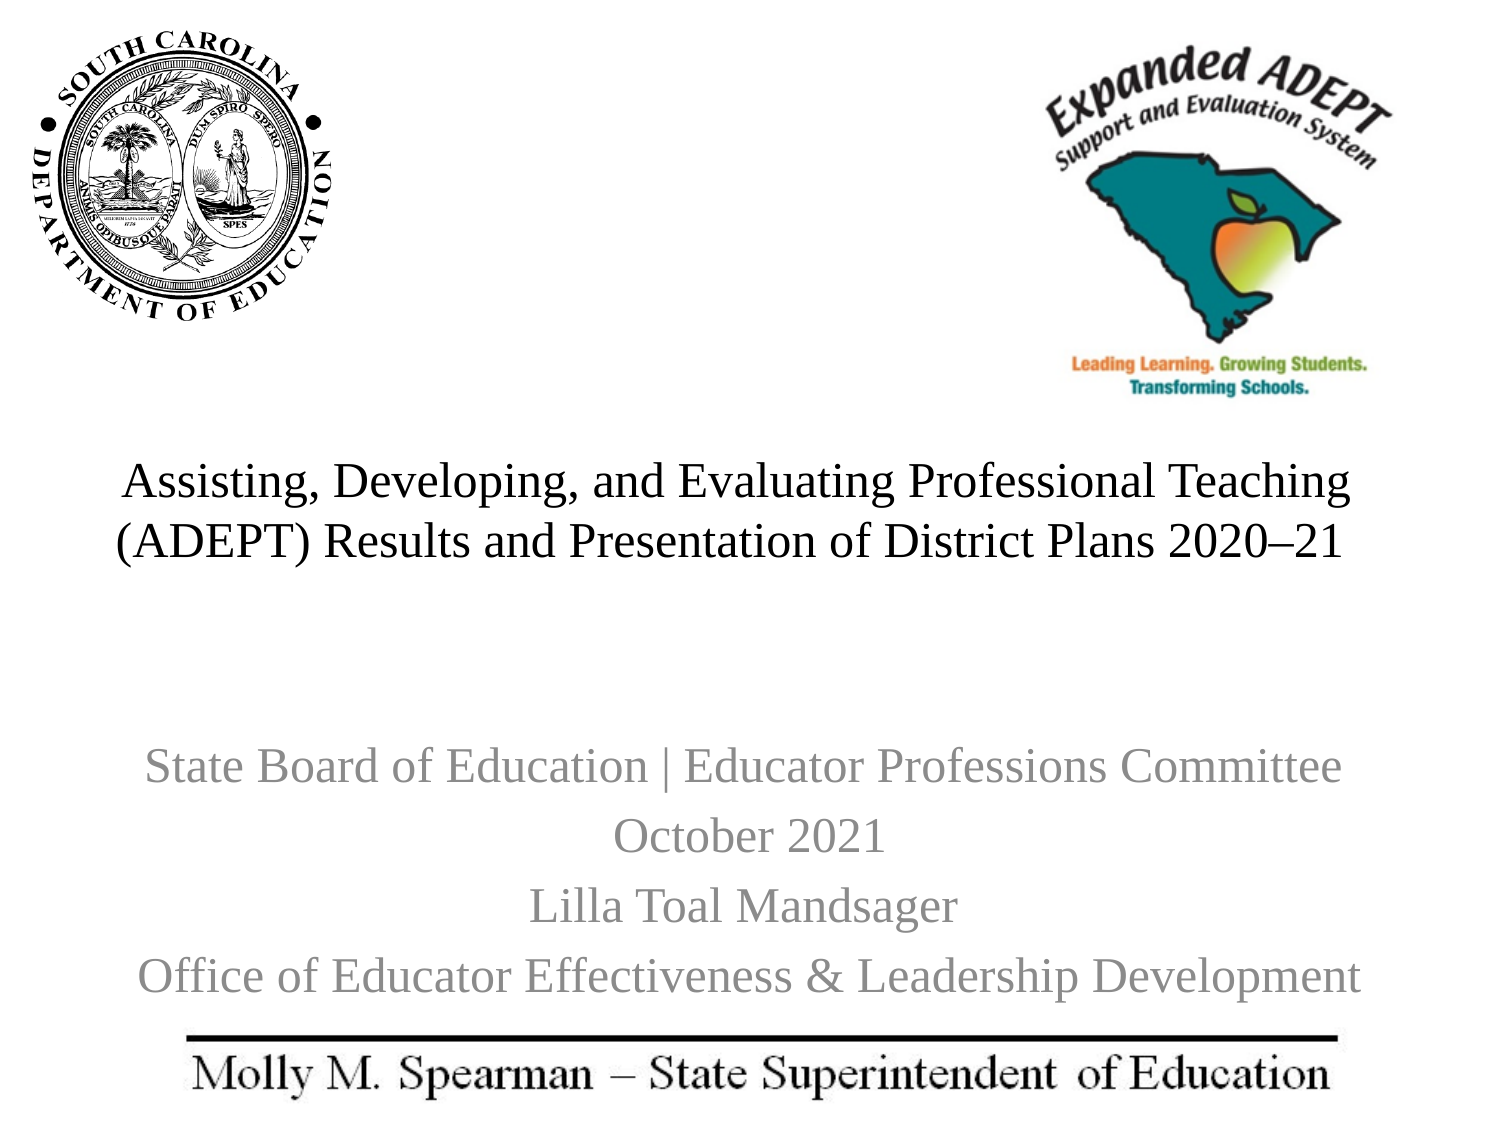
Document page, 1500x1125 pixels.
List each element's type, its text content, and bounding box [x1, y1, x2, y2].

picture [24, 24, 341, 325]
picture [146, 1015, 1360, 1124]
subtitle State Board of Education | Educator Professions Committee October 2021 Lilla Toal Mandsager Office of Educator Effectiveness & Leadership Development [112, 725, 1388, 975]
picture [1024, 26, 1413, 415]
title Assisting, Developing, and Evaluating Professional Teaching (ADEPT) Results and Presentation of District Plans 2020–21 [99, 362, 1375, 579]
